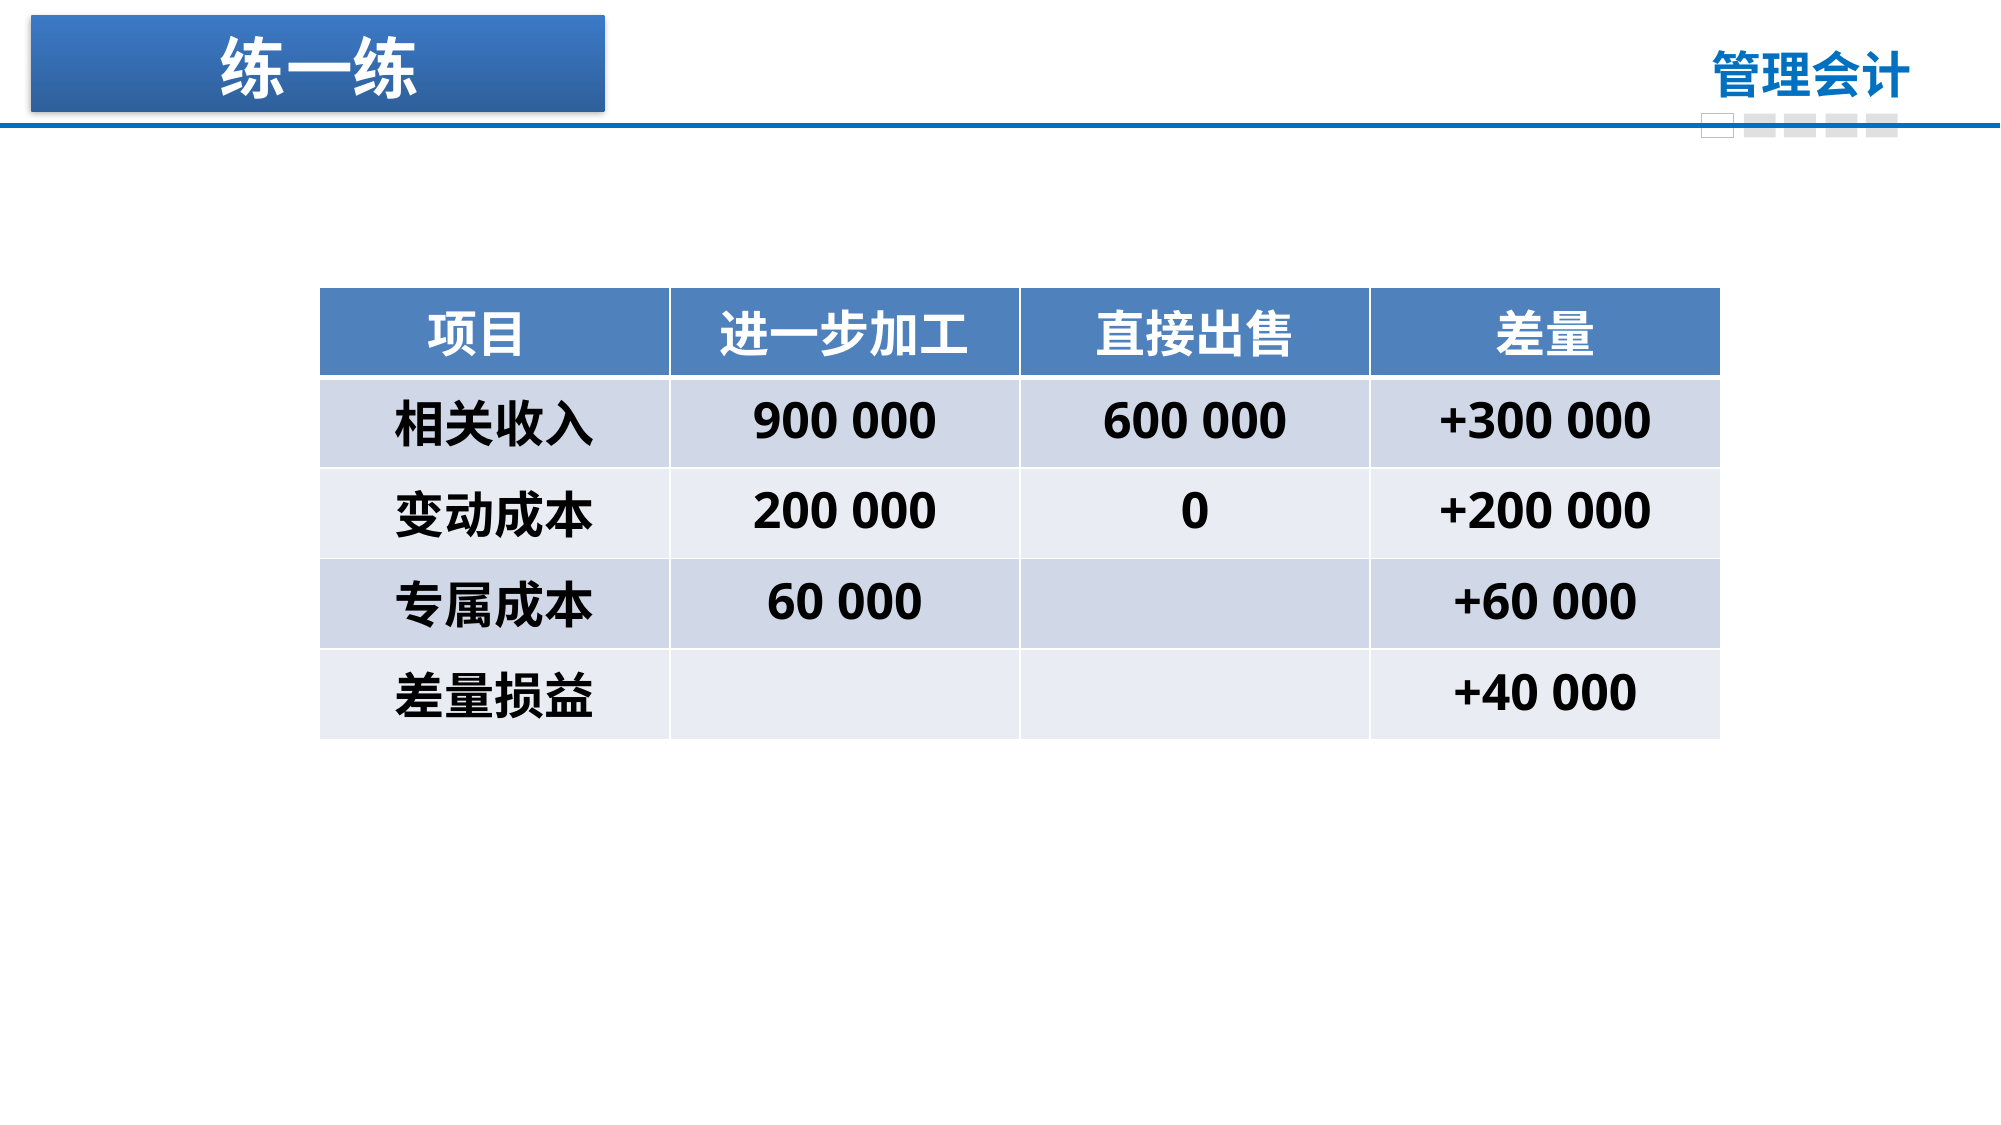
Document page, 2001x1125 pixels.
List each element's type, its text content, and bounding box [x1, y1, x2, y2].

table_cell 900 000 [671, 380, 1019, 467]
table_cell +40 000 [1371, 650, 1720, 739]
table_cell +60 000 [1371, 559, 1720, 648]
table_cell 600 000 [1021, 380, 1369, 467]
table_cell [1021, 650, 1369, 739]
table_header 项目 [320, 288, 669, 375]
table_cell 60 000 [671, 559, 1019, 648]
table_cell +200 000 [1371, 469, 1720, 558]
table_cell 相关收入 [320, 380, 669, 467]
table_header 进一步加工 [671, 288, 1019, 375]
table_cell [1021, 559, 1369, 648]
table_cell 专属成本 [320, 559, 669, 648]
table_cell 200 000 [671, 469, 1019, 558]
table_cell +300 000 [1371, 380, 1720, 467]
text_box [31, 14, 605, 117]
table_cell [671, 650, 1019, 739]
table_header 直接出售 [1021, 288, 1369, 375]
table_cell 变动成本 [320, 469, 669, 558]
table_cell 差量损益 [320, 650, 669, 739]
table_header 差量 [1371, 288, 1720, 375]
table_cell 0 [1021, 469, 1369, 558]
